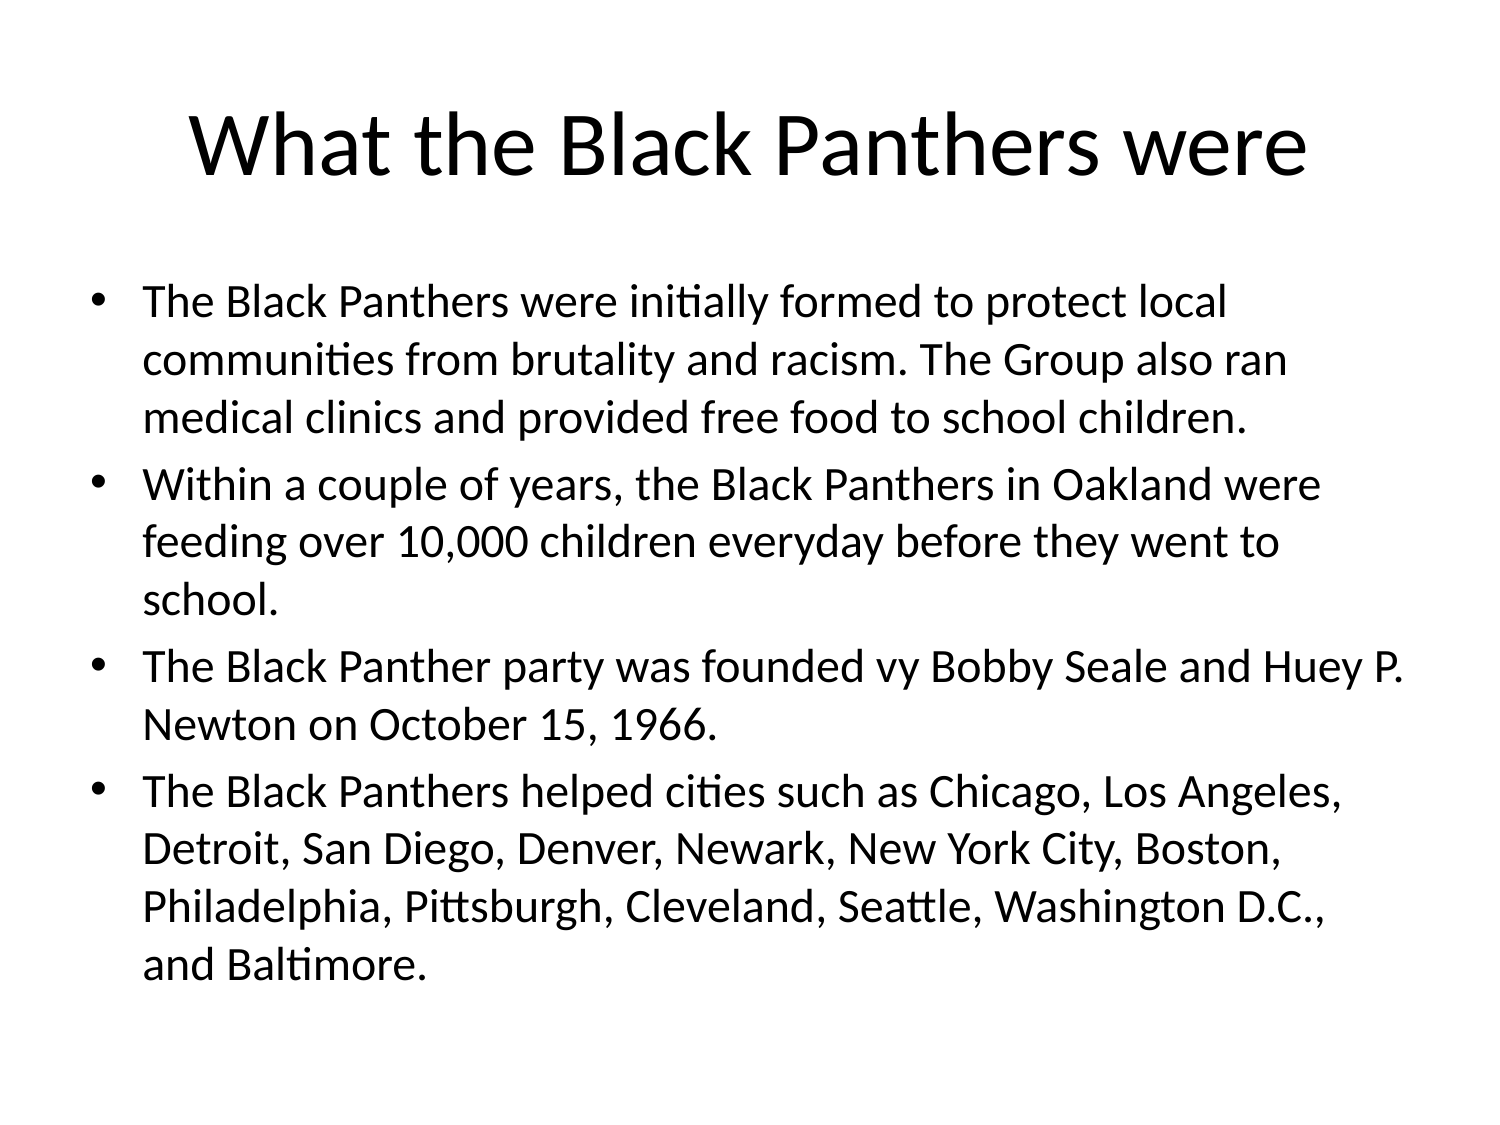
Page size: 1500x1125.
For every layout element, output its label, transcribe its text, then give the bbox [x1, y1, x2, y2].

title What the Black Panthers were [75, 45, 1425, 233]
list The Black Panthers were initially formed to protect local communities from brutality and racism. The Group also ran medical clinics and provided free food to school children. Within a couple of years, the Black Panthers in Oakland were feeding over 10,000 children everyday before they went to school. The Black Panther party was founded vy Bobby Seale and Huey P. Newton on October 15, 1966. The Black Panthers helped cities such as Chicago, Los Angeles, Detroit, San Diego, Denver, Newark, New York City, Boston, Philadelphia, Pittsburgh, Cleveland, Seattle, Washington D.C., and Baltimore. [75, 262, 1425, 1005]
